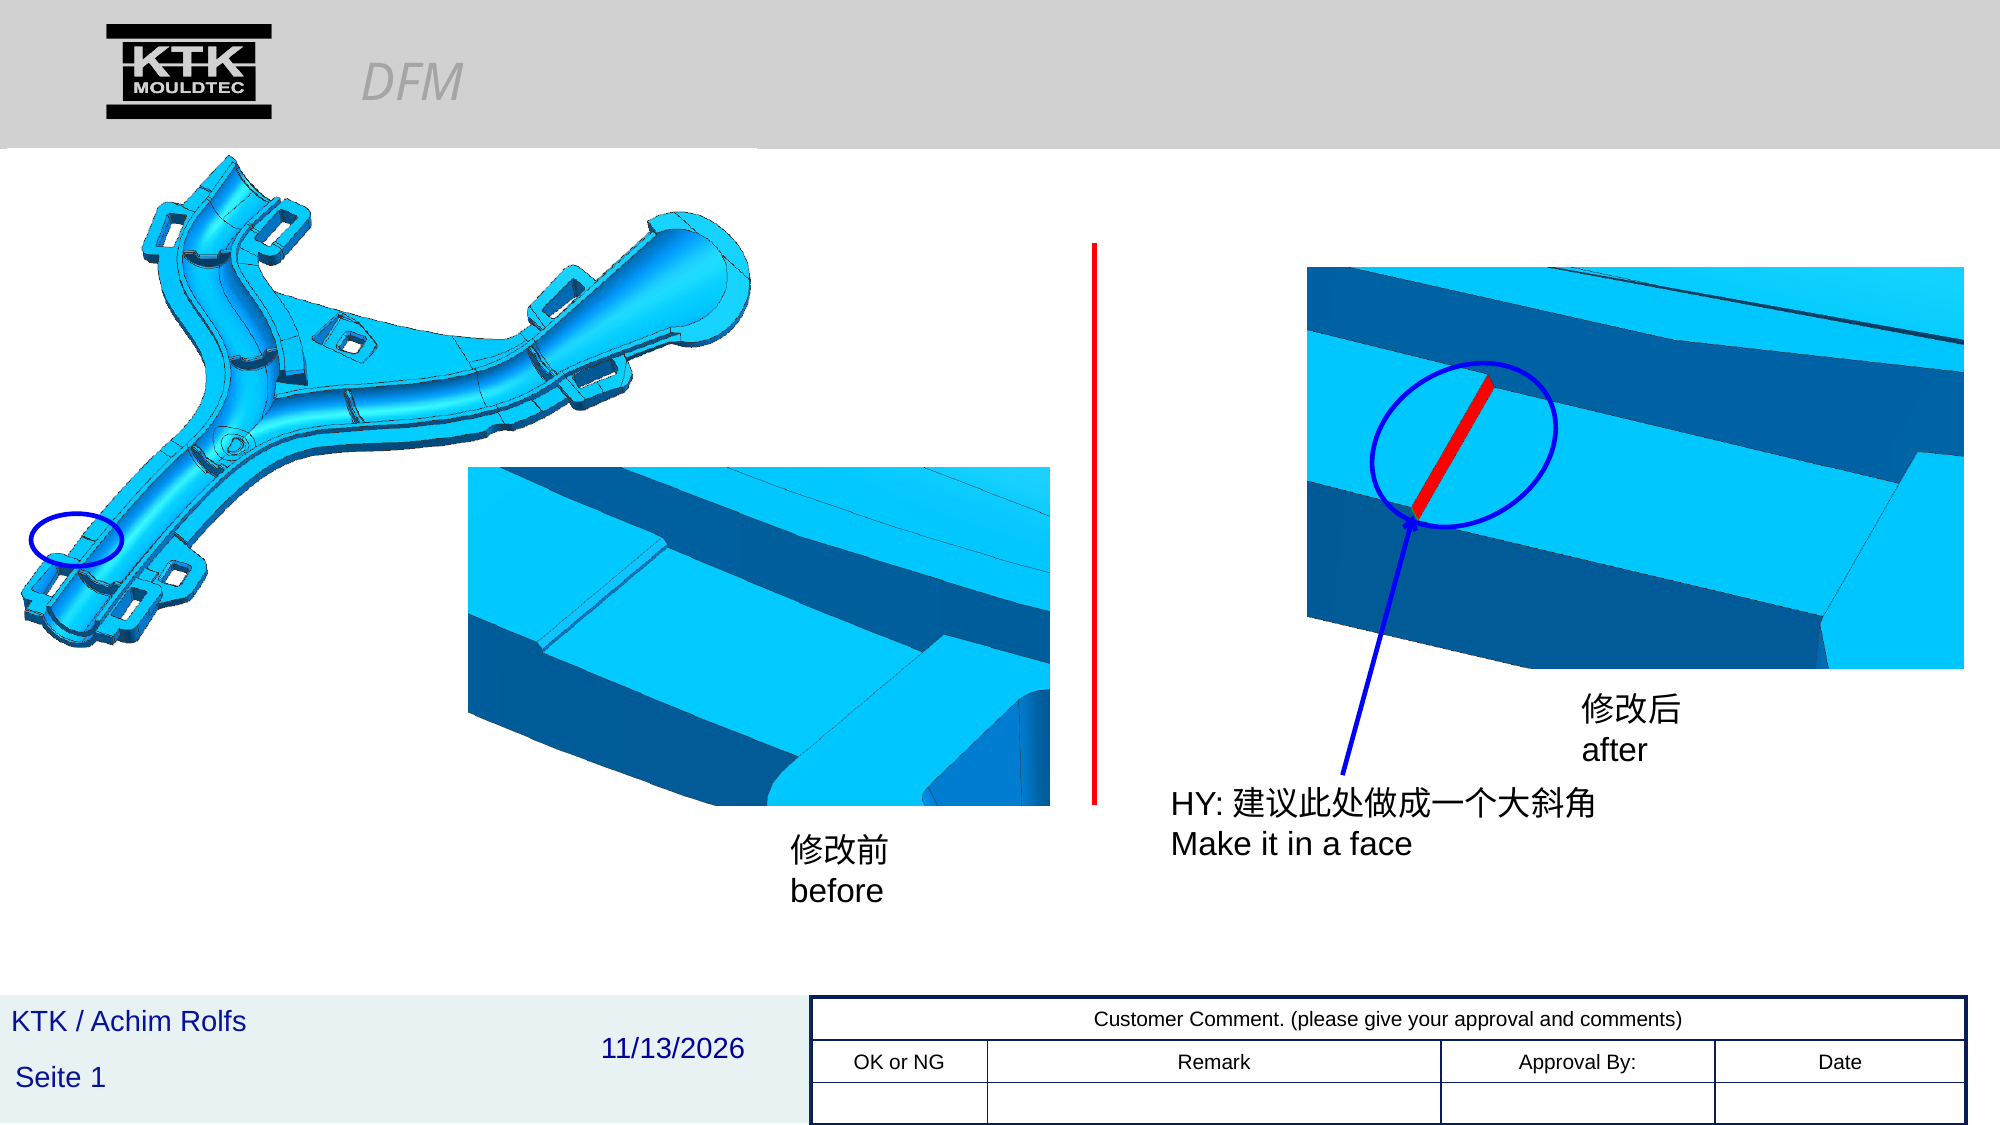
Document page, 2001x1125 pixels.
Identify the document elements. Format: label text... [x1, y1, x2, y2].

picture [1306, 266, 1964, 669]
text_box HY:建议此处做成一个大斜角 Make it in a face [1155, 775, 1713, 870]
text_box 修改前 before [775, 822, 921, 917]
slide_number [550, 1021, 796, 1101]
picture [923, 690, 1050, 806]
picture [594, 601, 601, 608]
picture [609, 588, 617, 595]
picture [635, 567, 642, 573]
picture [7, 148, 1050, 806]
picture [569, 622, 576, 629]
text_box 修改后 after [1566, 680, 1713, 775]
picture [964, 467, 1050, 498]
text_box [1342, 514, 1414, 776]
picture [1784, 310, 1964, 344]
